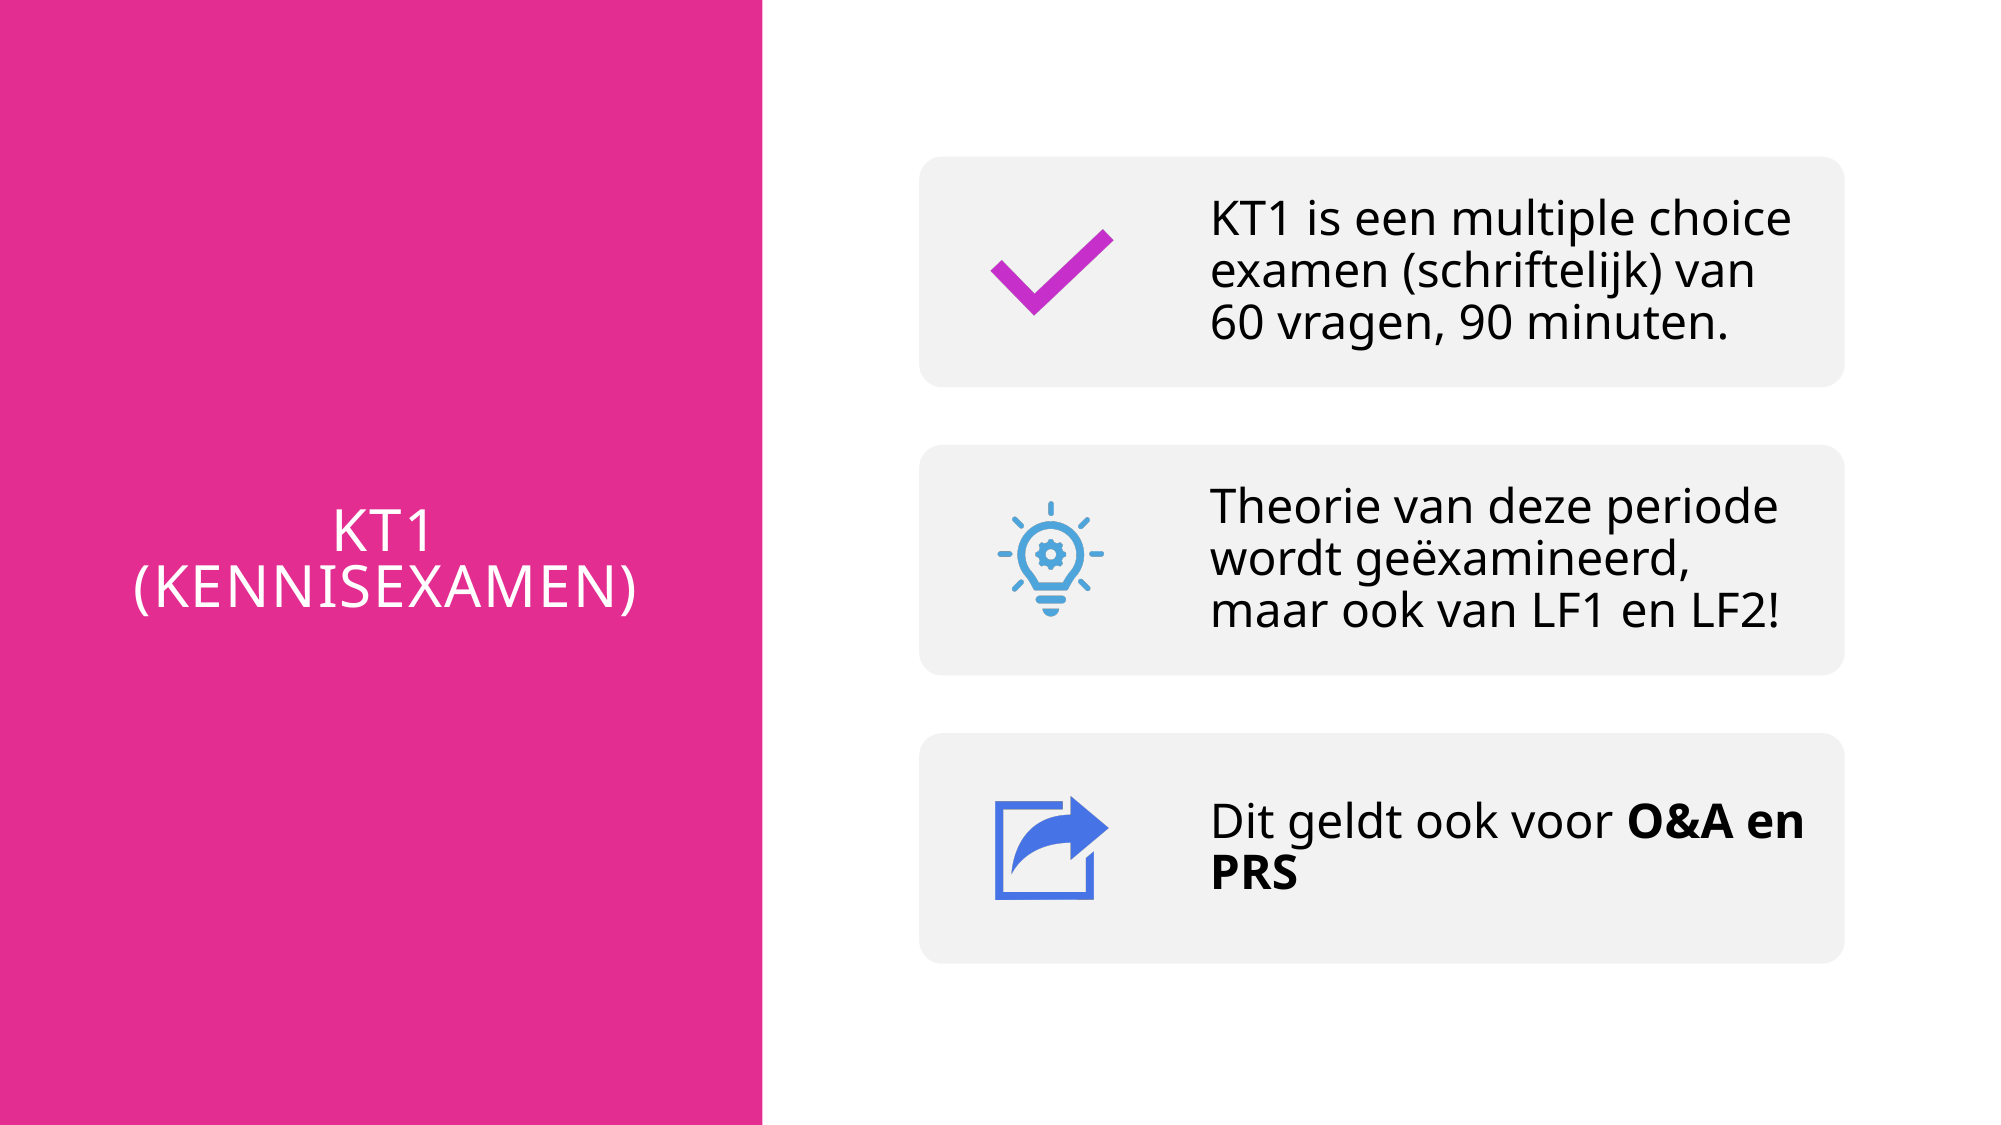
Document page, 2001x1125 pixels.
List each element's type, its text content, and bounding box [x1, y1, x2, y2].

title Kt1 (kennisexamen) [105, 105, 666, 1020]
text_box [0, 0, 764, 1125]
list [918, 156, 1845, 964]
